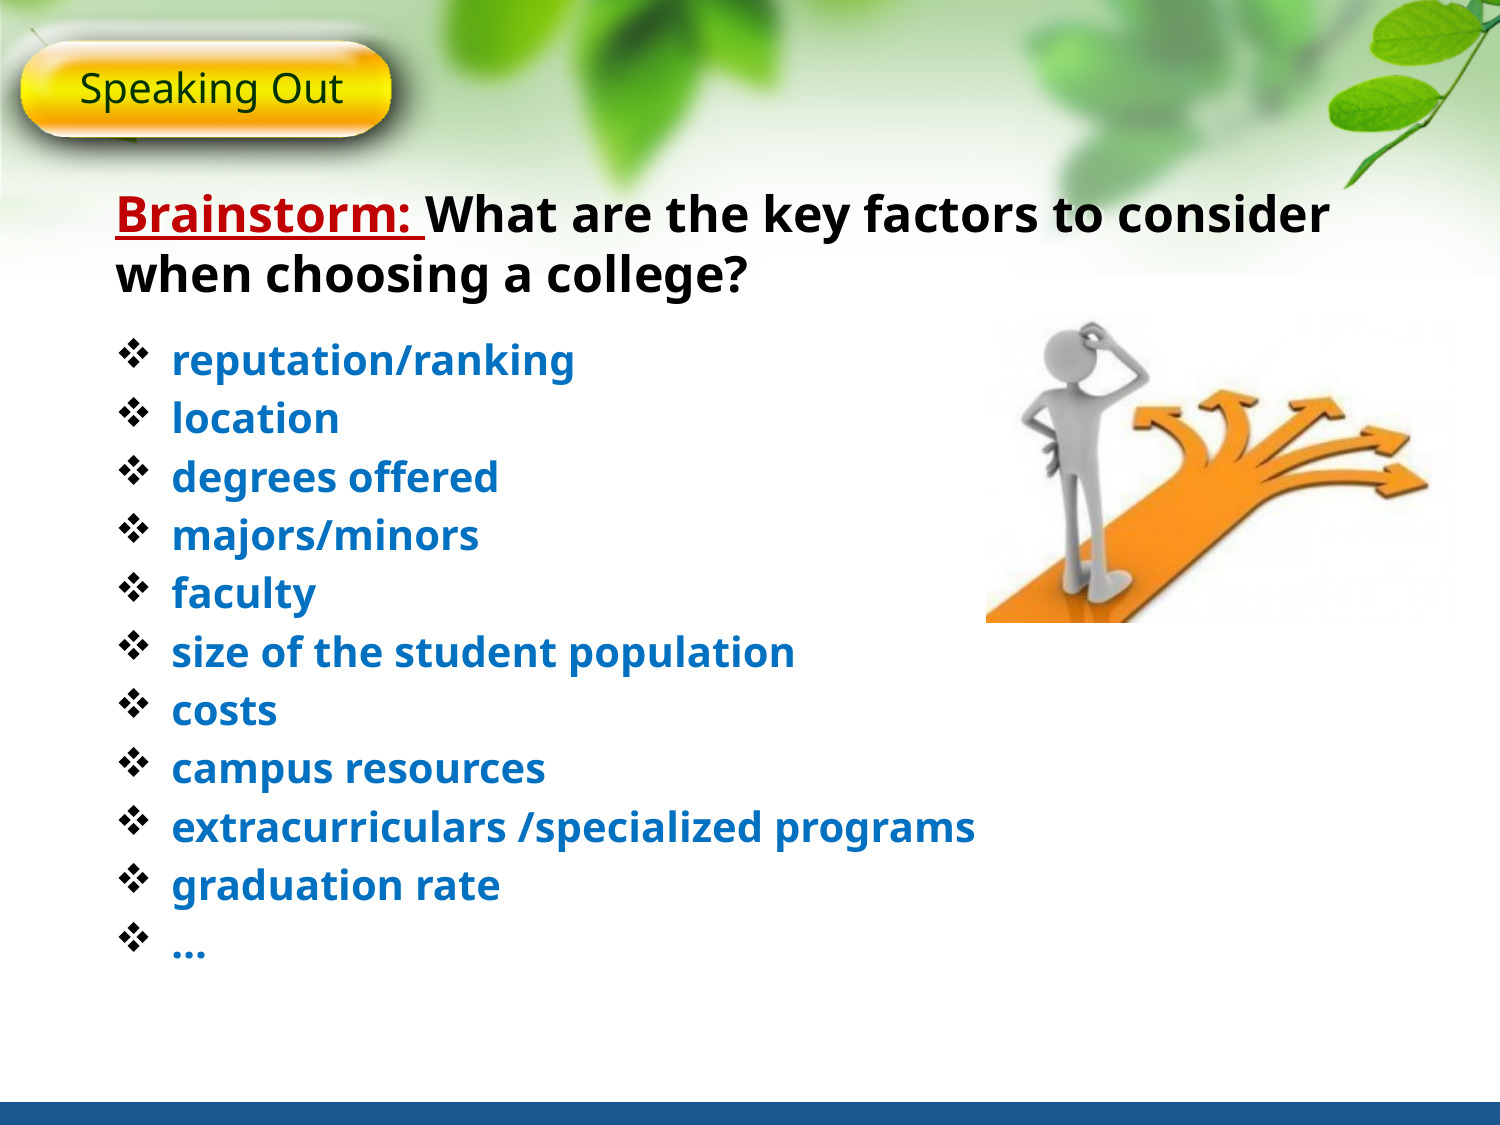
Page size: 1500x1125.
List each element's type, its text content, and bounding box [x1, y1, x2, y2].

picture [985, 314, 1456, 623]
picture [0, 0, 1500, 275]
list reputation/ranking location degrees offered majors/minors faculty size of the student population costs campus resources extracurriculars /specialized programs graduation rate … [100, 326, 1460, 1125]
title Brainstorm: What are the key factors to consider when choosing a college? [100, 196, 1448, 289]
